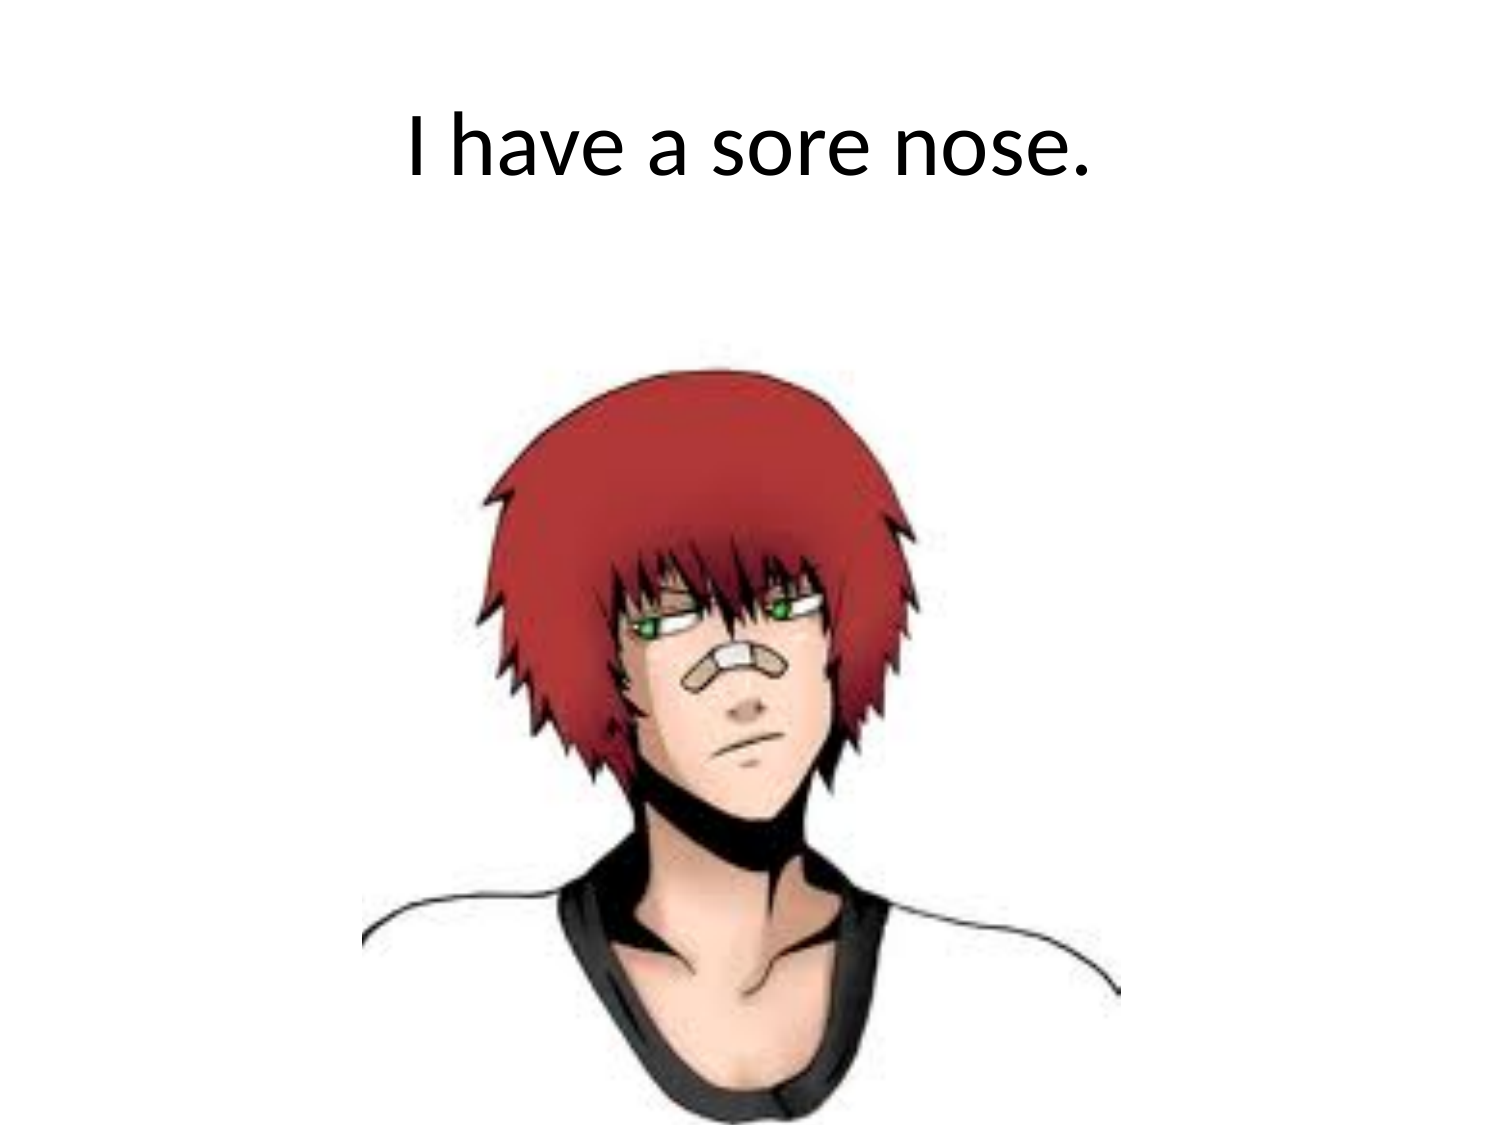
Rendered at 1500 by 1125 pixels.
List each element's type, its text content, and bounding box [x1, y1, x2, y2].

title I have a sore nose. [75, 45, 1425, 233]
picture [362, 249, 1121, 1125]
